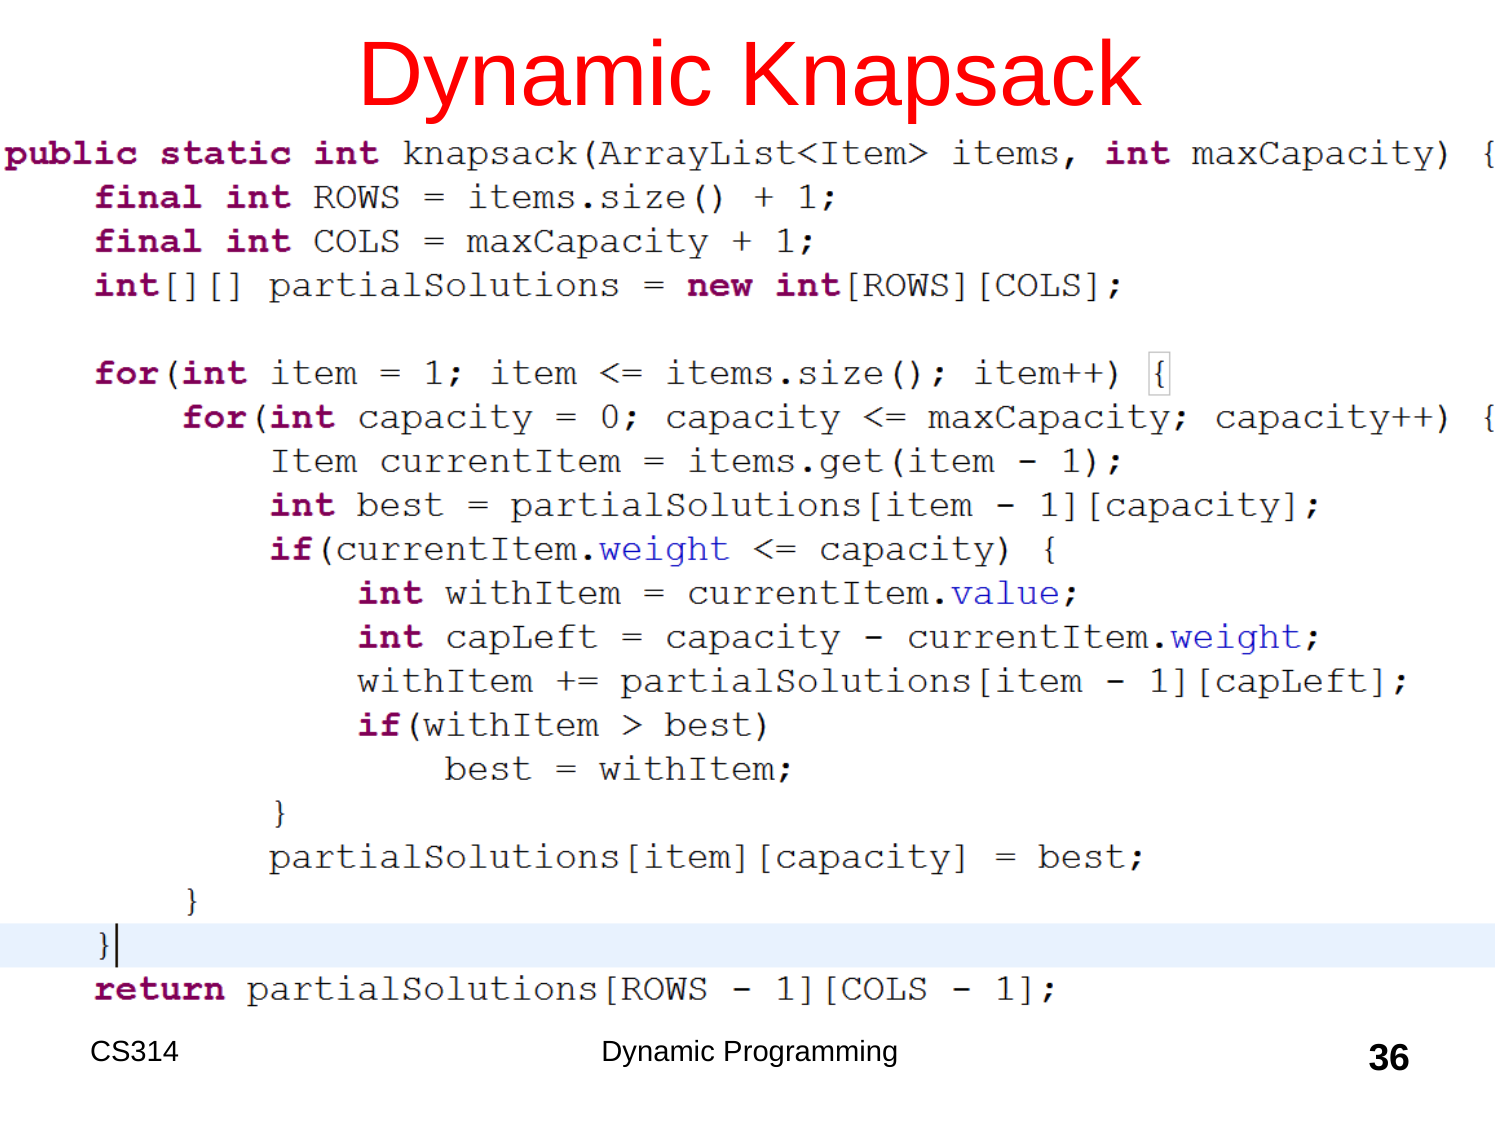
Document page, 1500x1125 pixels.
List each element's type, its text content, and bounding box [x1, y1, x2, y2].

slide_number 36 [1112, 1027, 1426, 1101]
title Dynamic Knapsack [112, 0, 1388, 135]
footer Dynamic Programming [462, 1027, 1038, 1101]
picture [0, 137, 1495, 1018]
slide_number CS314 [74, 1027, 451, 1101]
